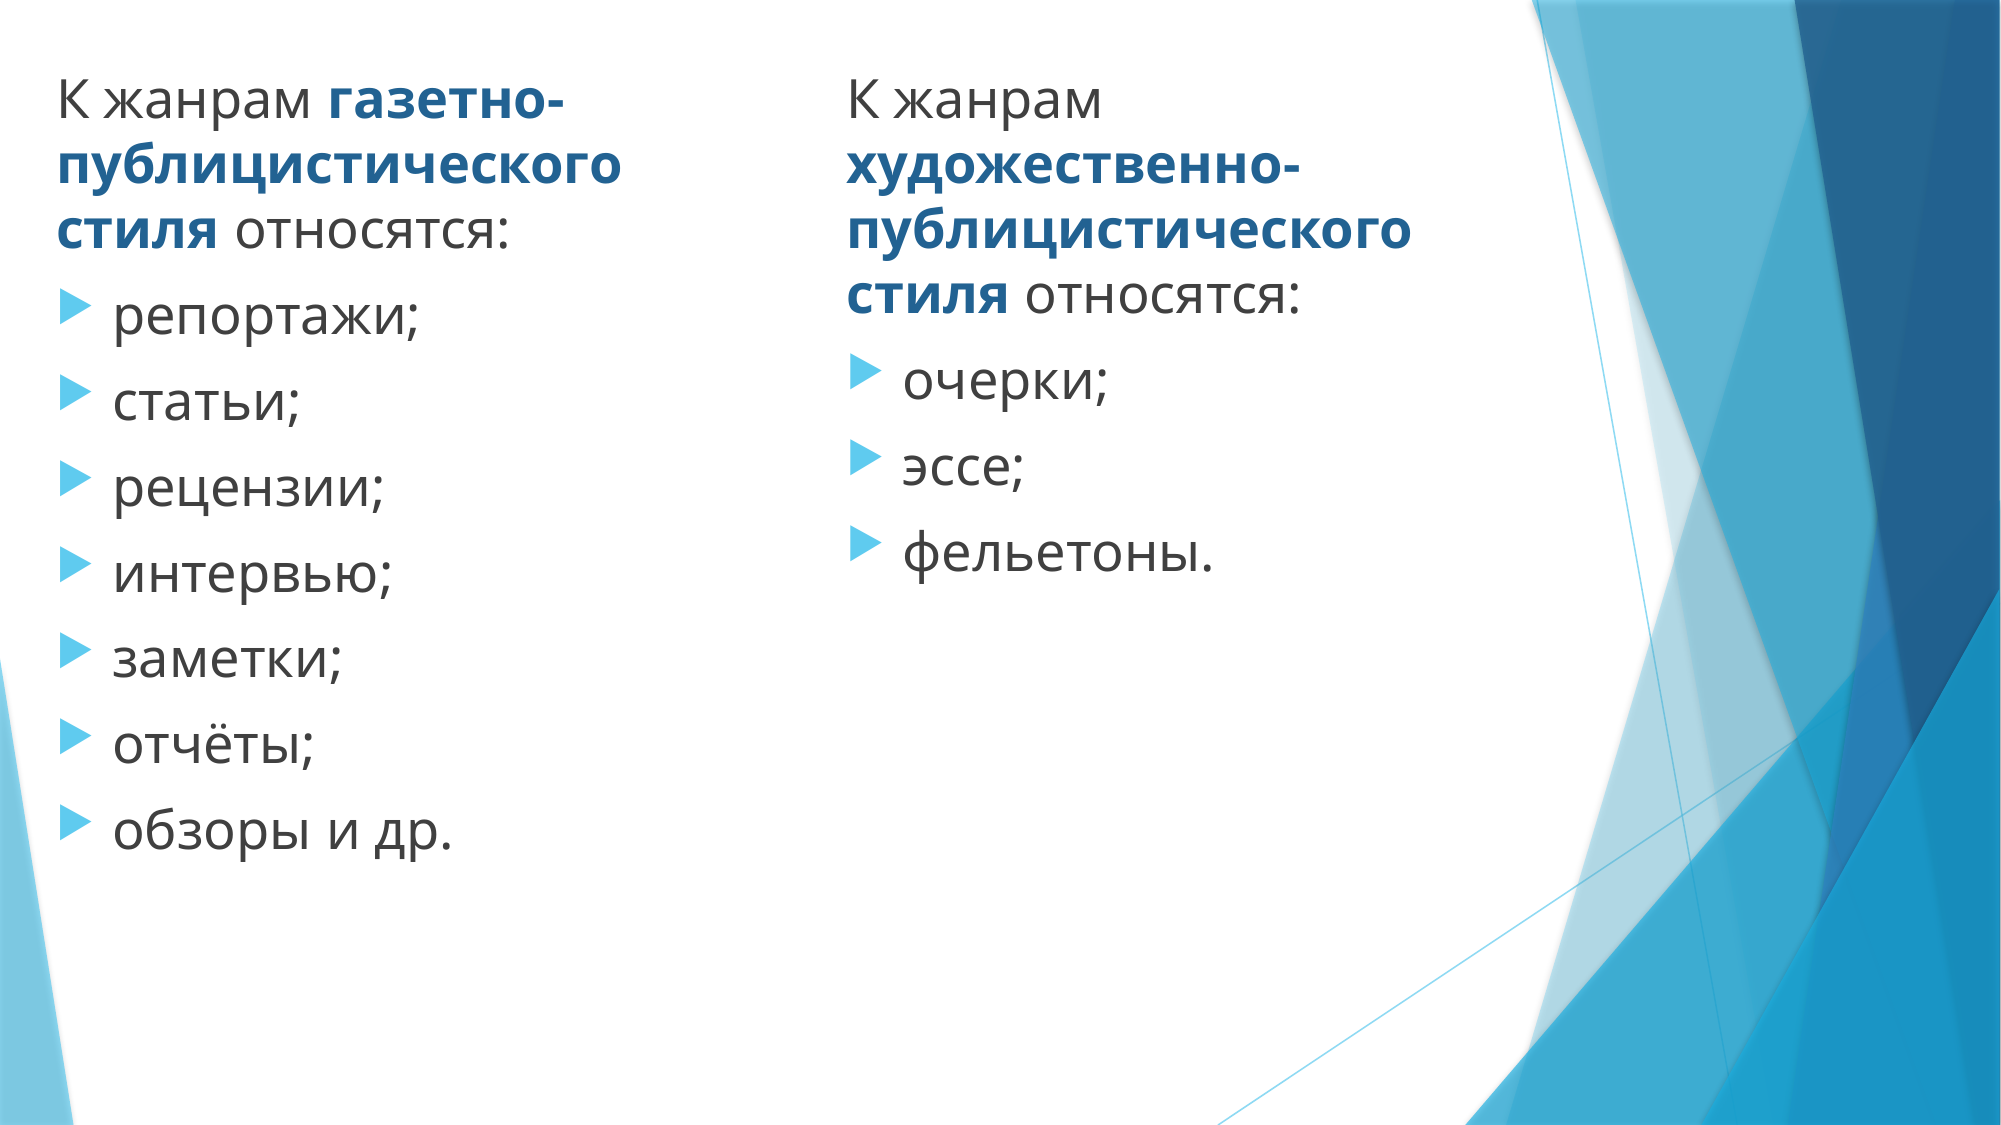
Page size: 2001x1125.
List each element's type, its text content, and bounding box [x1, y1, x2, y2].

list К жанрам газетно-публицистического стиля относятся: репортажи; статьи; рецензии; интервью; заметки; отчёты; обзоры и др. [40, 56, 758, 974]
text_box К жанрам художественно-публицистического стиля относятся: очерки; эссе; фельетоны. [831, 56, 1549, 974]
